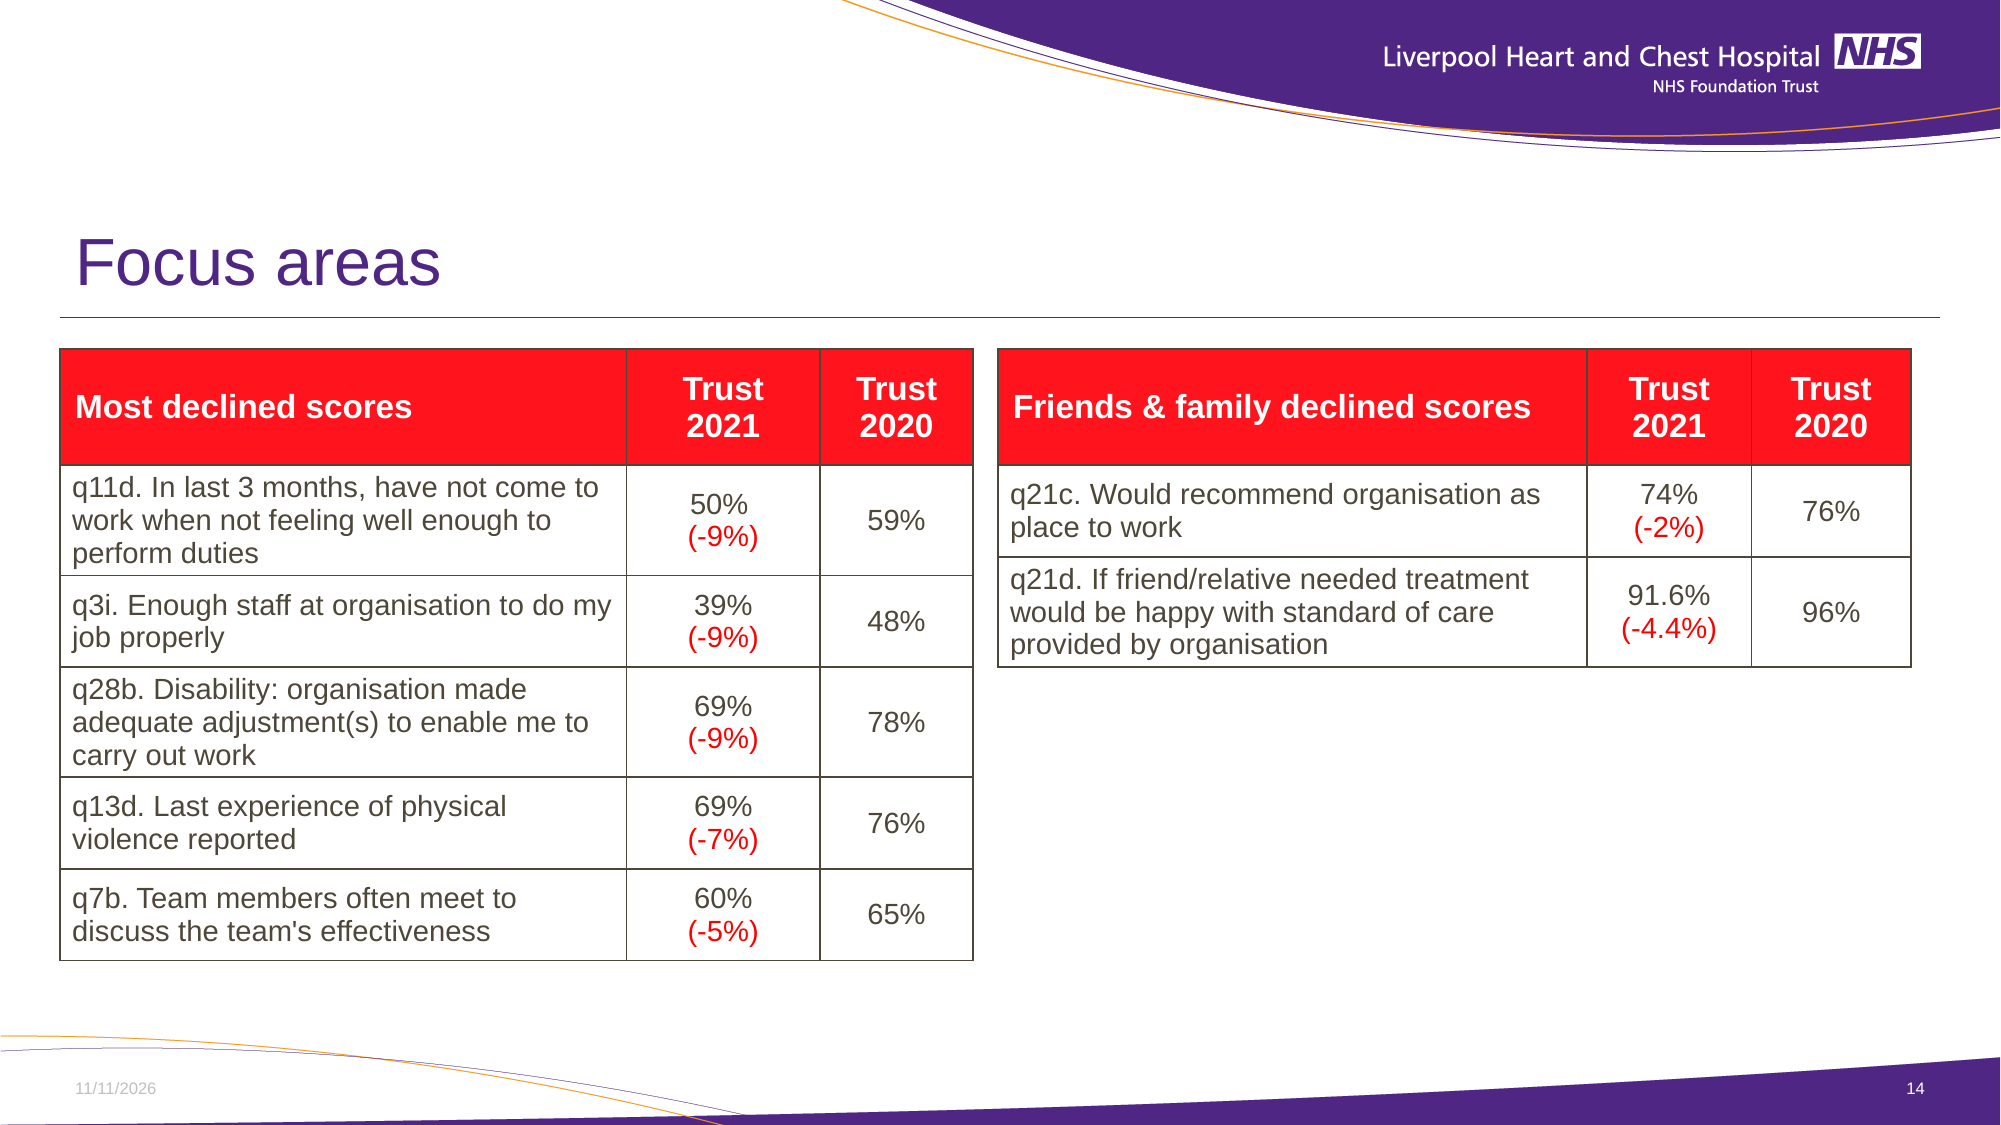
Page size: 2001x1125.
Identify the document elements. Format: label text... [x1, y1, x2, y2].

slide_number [60, 1058, 511, 1118]
table_cell 74% (-2%) [1588, 466, 1751, 556]
table_cell 39% (-9%) [627, 576, 819, 666]
table_cell 76% [821, 778, 972, 868]
table_cell 76% [1752, 466, 1910, 556]
table_cell 60% (-5%) [627, 870, 819, 960]
table_cell q13d. Last experience of physical violence reported [61, 778, 626, 868]
table_cell 50% (-9%) [627, 466, 819, 575]
table_header Trust 2021 [1588, 350, 1751, 464]
table_header Trust 2021 [627, 350, 819, 464]
table_cell 59% [821, 466, 972, 575]
table_header Friends & family declined scores [999, 350, 1586, 464]
table_header Trust 2020 [1752, 350, 1910, 464]
table_cell q11d. In last 3 months, have not come to work when not feeling well enough to perform duties [61, 466, 626, 575]
table_cell 69% (-7%) [627, 778, 819, 868]
table_cell 65% [821, 870, 972, 960]
table_header Most declined scores [61, 350, 626, 464]
table_cell q7b. Team members often meet to discuss the team's effectiveness [61, 870, 626, 960]
table_cell 69% (-9%) [627, 668, 819, 776]
table_header Trust 2020 [821, 350, 972, 464]
table_cell 48% [821, 576, 972, 666]
table_cell 78% [821, 668, 972, 776]
table_cell 96% [1752, 558, 1910, 666]
picture [0, 0, 2001, 1125]
table_cell q21c. Would recommend organisation as place to work [999, 466, 1586, 556]
table_cell q21d. If friend/relative needed treatment would be happy with standard of care provided by organisation [999, 558, 1586, 666]
table_cell q3i. Enough staff at organisation to do my job properly [61, 576, 626, 666]
table_cell q28b. Disability: organisation made adequate adjustment(s) to enable me to carry out work [61, 668, 626, 776]
table_cell 91.6% (-4.4%) [1588, 558, 1751, 666]
title Focus areas [60, 169, 1940, 308]
slide_number 14 [1489, 1058, 1940, 1118]
